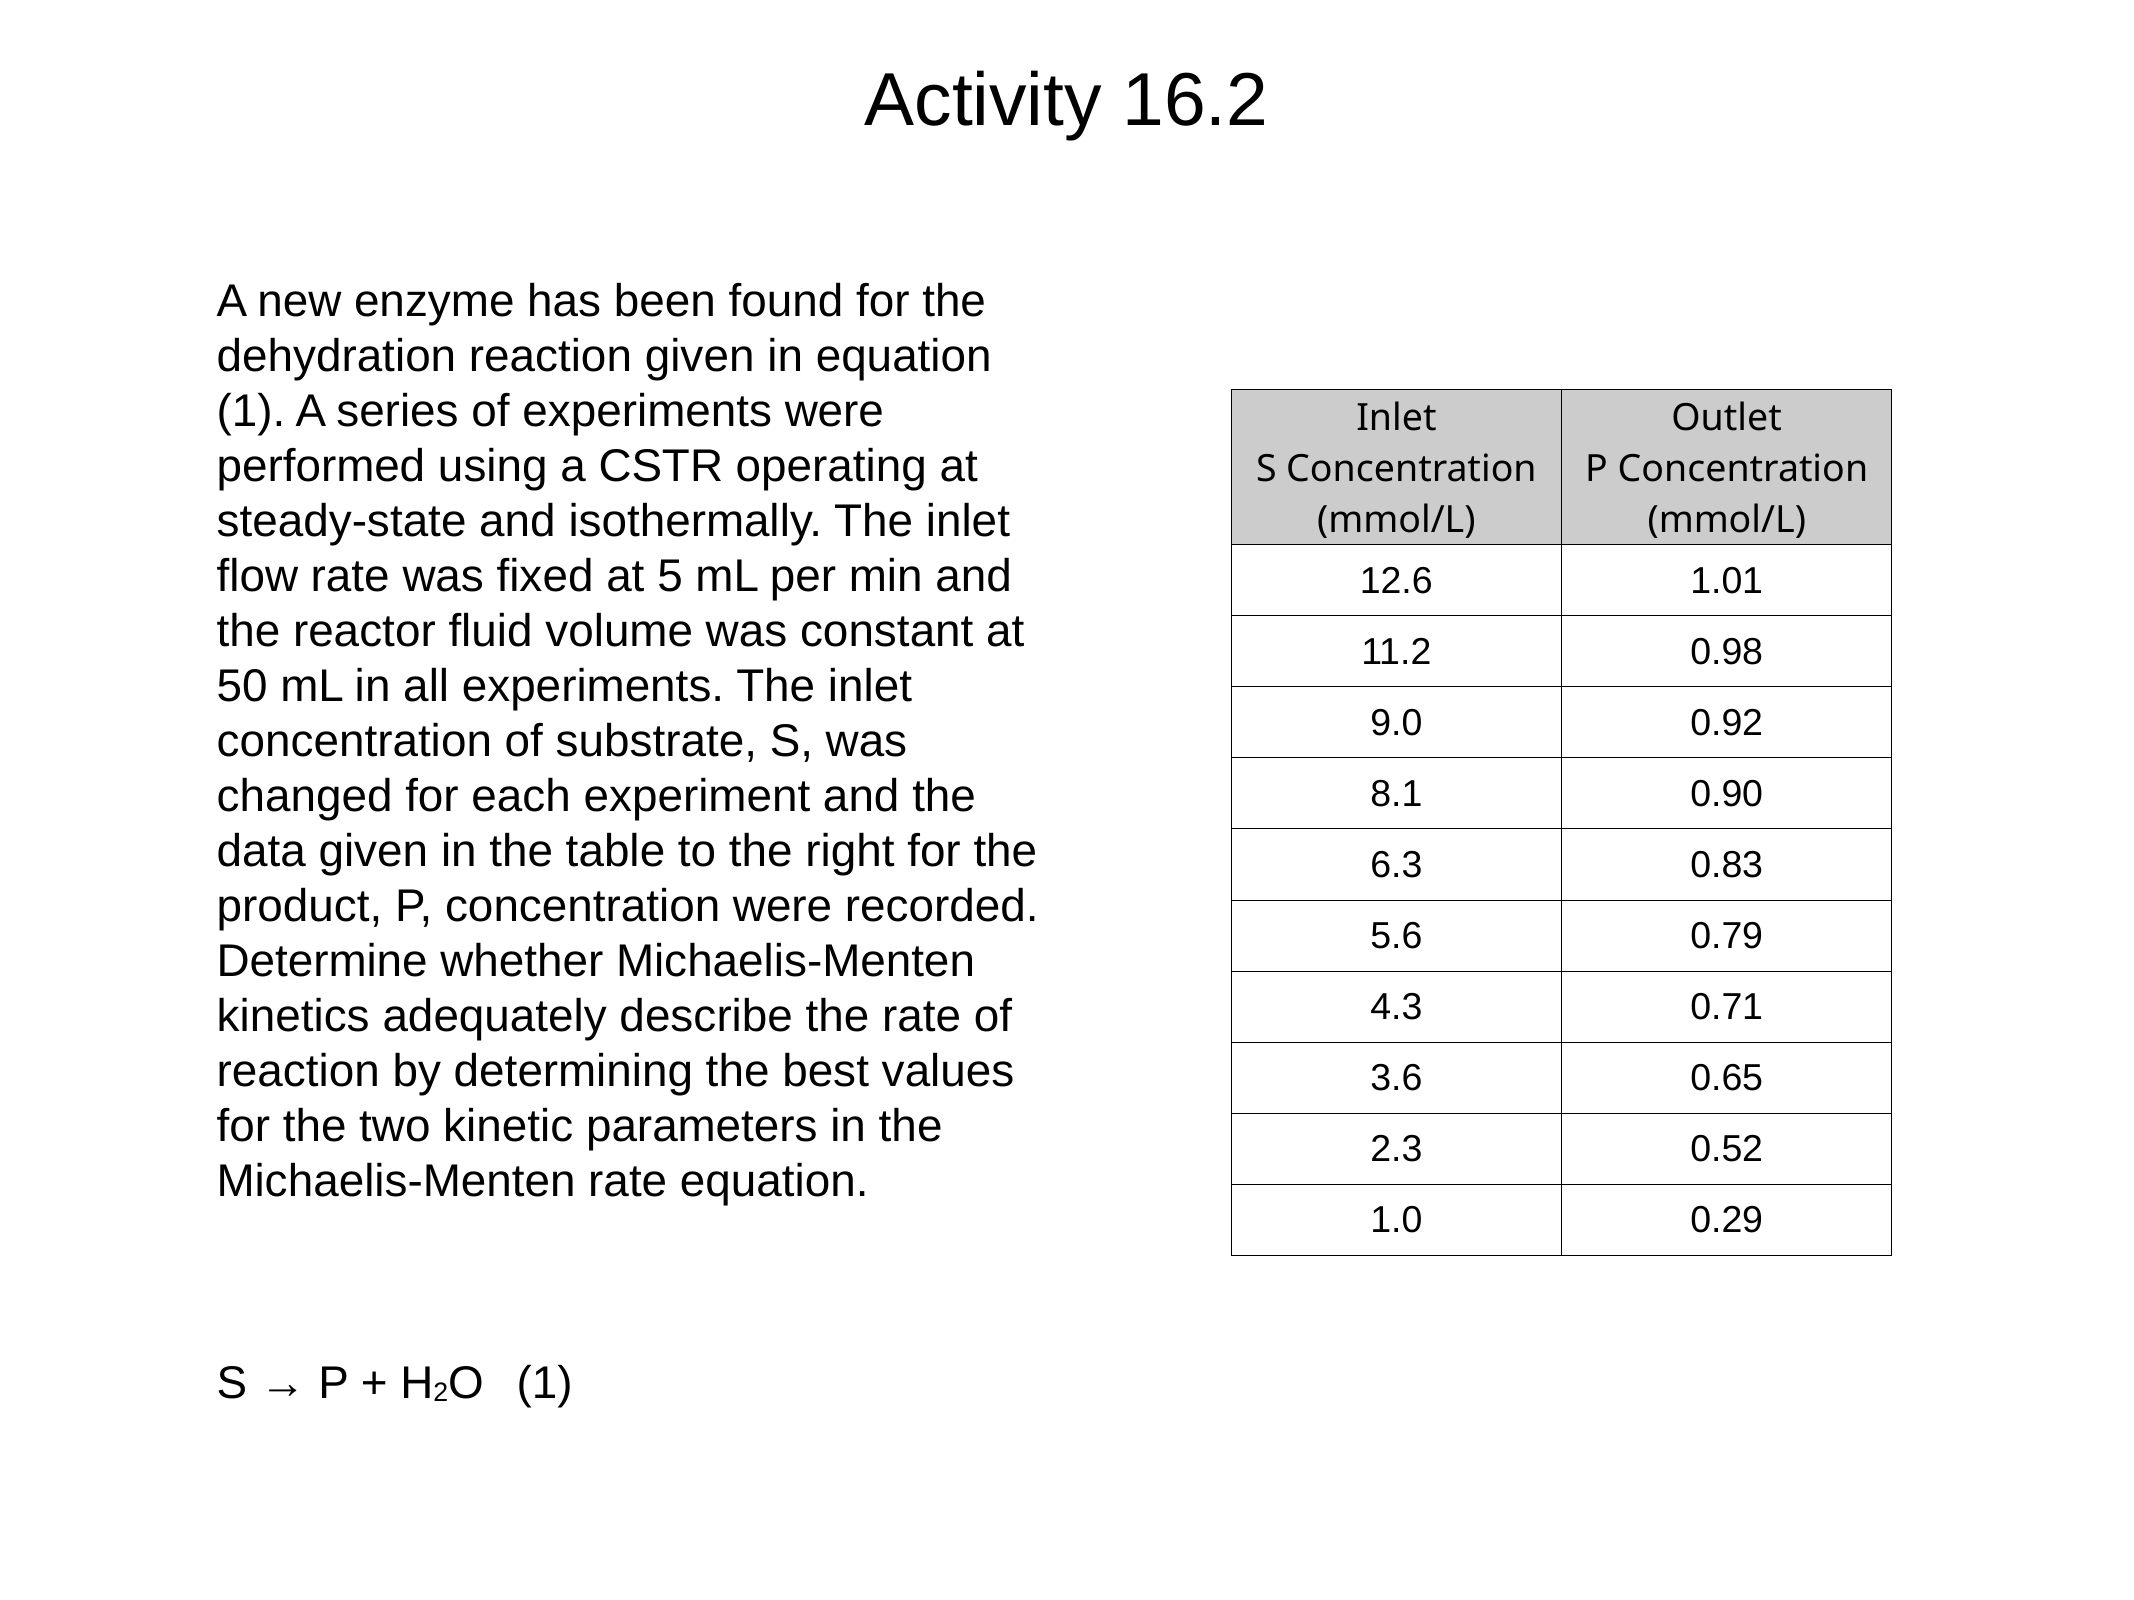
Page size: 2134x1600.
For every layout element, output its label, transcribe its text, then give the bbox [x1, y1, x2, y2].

table_cell 0.90 [1562, 758, 1891, 828]
table_cell 12.6 [1232, 545, 1561, 615]
table_cell 8.1 [1232, 758, 1561, 828]
table_cell 1.01 [1562, 545, 1891, 615]
table_cell 0.98 [1562, 616, 1891, 686]
table_cell 5.6 [1232, 901, 1561, 971]
table_cell 0.65 [1562, 1043, 1891, 1113]
table_cell 3.6 [1232, 1043, 1561, 1113]
table_cell 0.83 [1562, 829, 1891, 900]
table_cell 0.52 [1562, 1114, 1891, 1184]
table_cell 4.3 [1232, 972, 1561, 1042]
table_cell 0.71 [1562, 972, 1891, 1042]
table_cell 2.3 [1232, 1114, 1561, 1184]
table_cell 6.3 [1232, 829, 1561, 900]
table_cell 1.0 [1232, 1185, 1561, 1255]
table_cell 0.92 [1562, 687, 1891, 757]
table_cell 0.29 [1562, 1185, 1891, 1255]
title Activity 16.2 [208, 41, 1925, 250]
table_cell 11.2 [1232, 616, 1561, 686]
table_cell 9.0 [1232, 687, 1561, 757]
table_cell 0.79 [1562, 901, 1891, 971]
table_header Inlet S Concentration (mmol/L) [1232, 390, 1561, 544]
table_header Outlet P Concentration (mmol/L) [1562, 390, 1891, 544]
list A new enzyme has been found for the dehydration reaction given in equation (1). A series of experiments were performed using a CSTR operating at steady-state and isothermally. The inlet flow rate was fixed at 5 mL per min and the reactor fluid volume was constant at 50 mL in all experiments. The inlet concentration of substrate, S, was changed for each experiment and the data given in the table to the right for the product, P, concentration were recorded. Determine whether Michaelis-Menten kinetics adequately describe the rate of reaction by determining the best values for the two kinetic parameters in the Michaelis-Menten rate equation. S → P + H2O (1) [208, 262, 1067, 1461]
